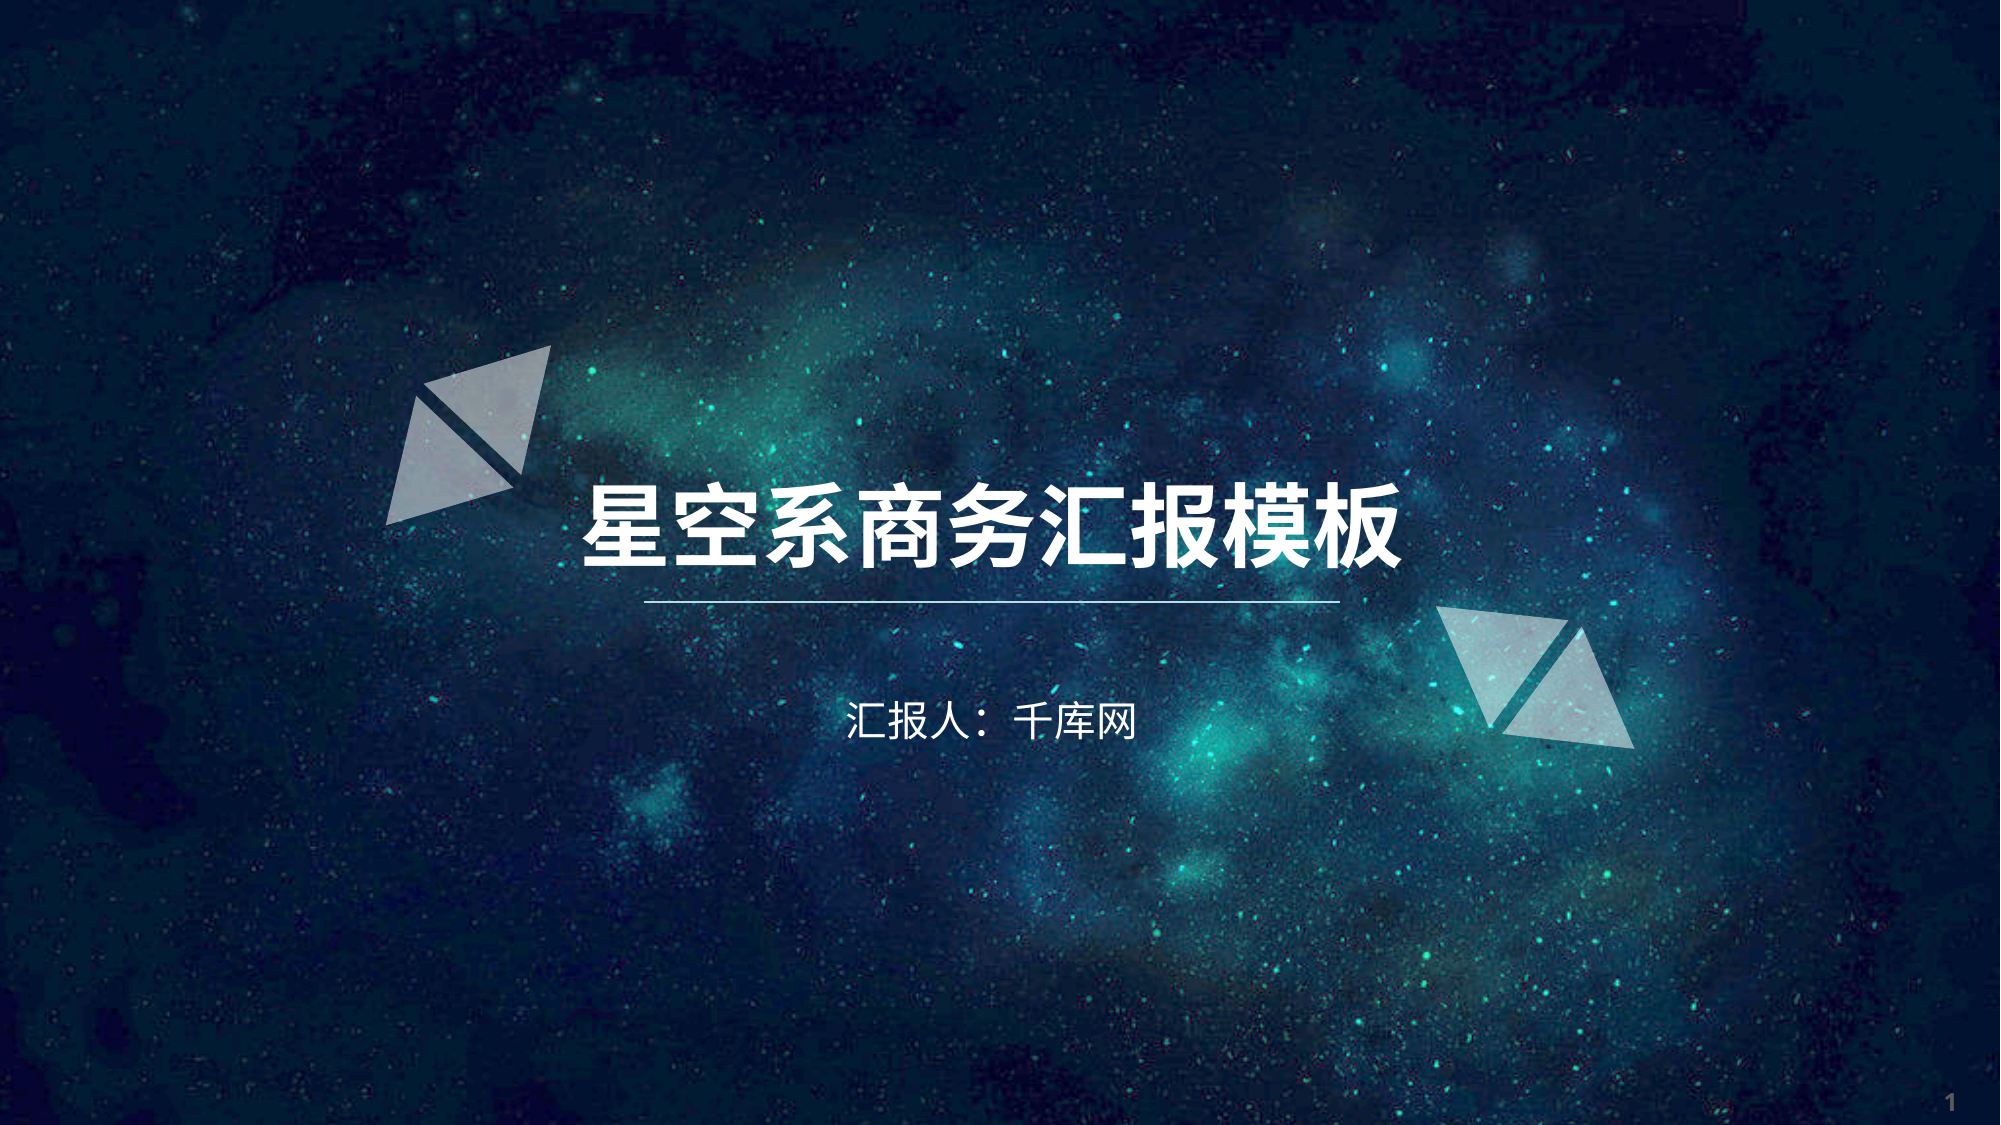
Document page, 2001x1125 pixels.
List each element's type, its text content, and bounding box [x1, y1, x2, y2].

picture [0, 0, 2000, 1125]
text_box 星空系商务汇报模板 [448, 459, 1536, 589]
text_box 汇报人：千库网 [692, 684, 1292, 755]
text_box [1424, 573, 1647, 782]
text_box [357, 331, 580, 540]
